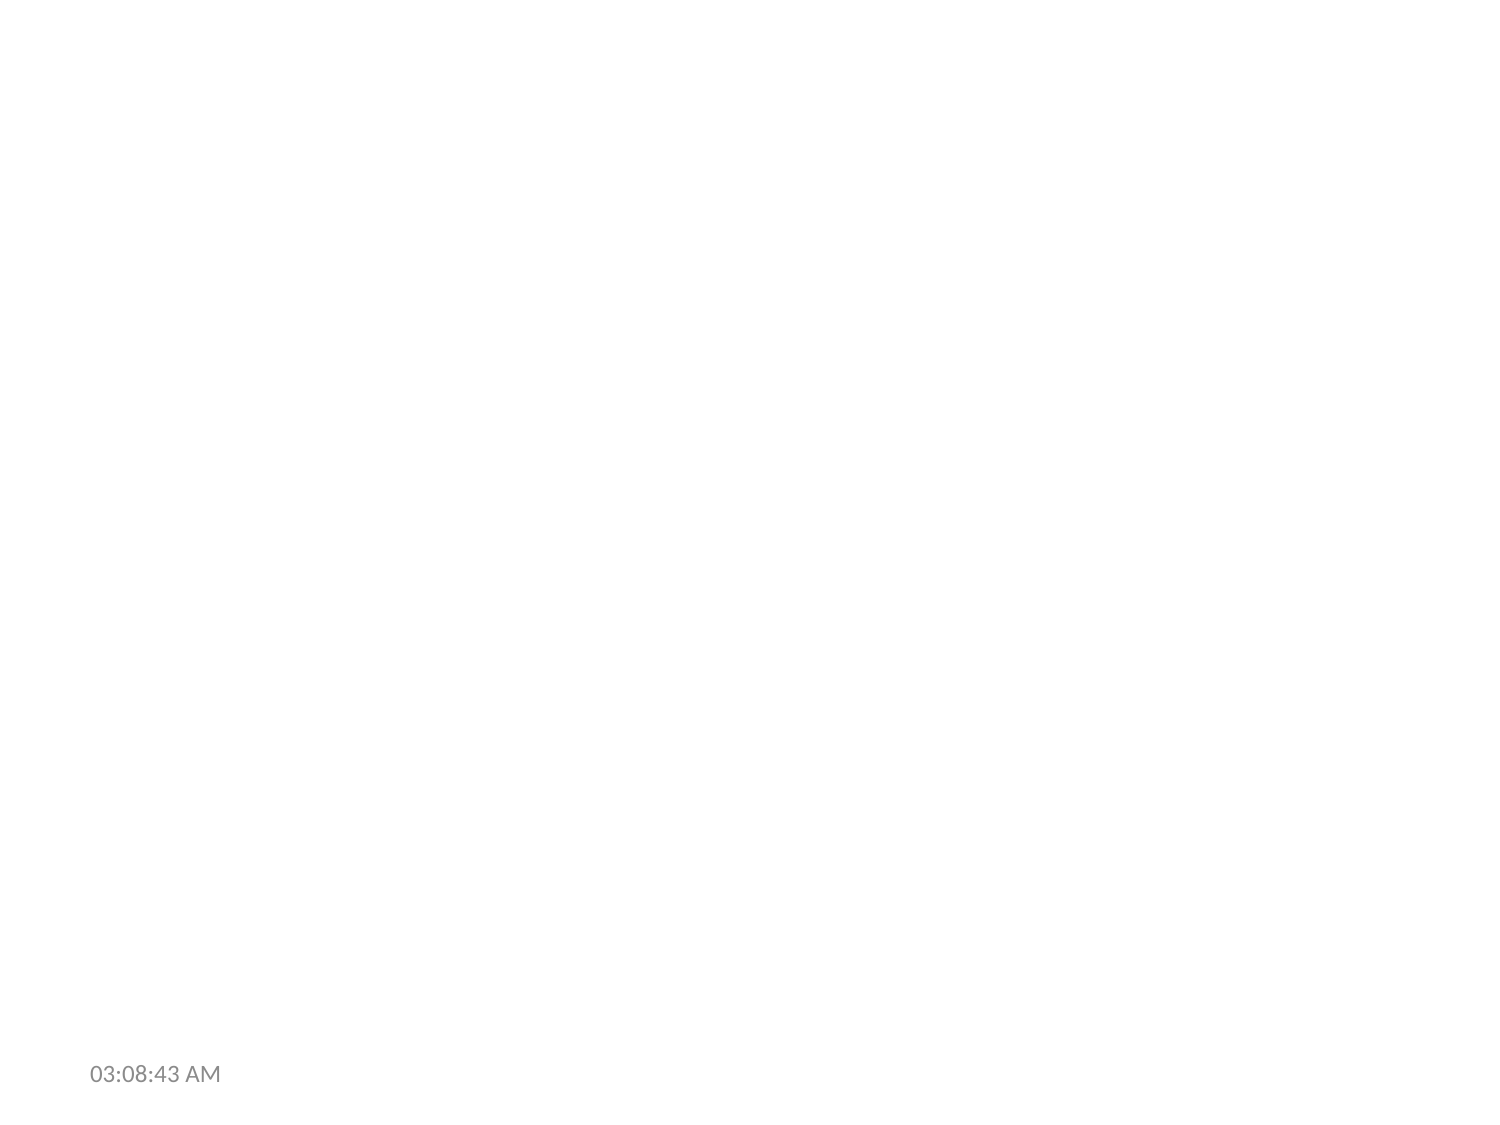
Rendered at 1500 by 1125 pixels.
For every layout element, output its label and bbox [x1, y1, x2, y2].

slide_number [75, 1042, 425, 1103]
